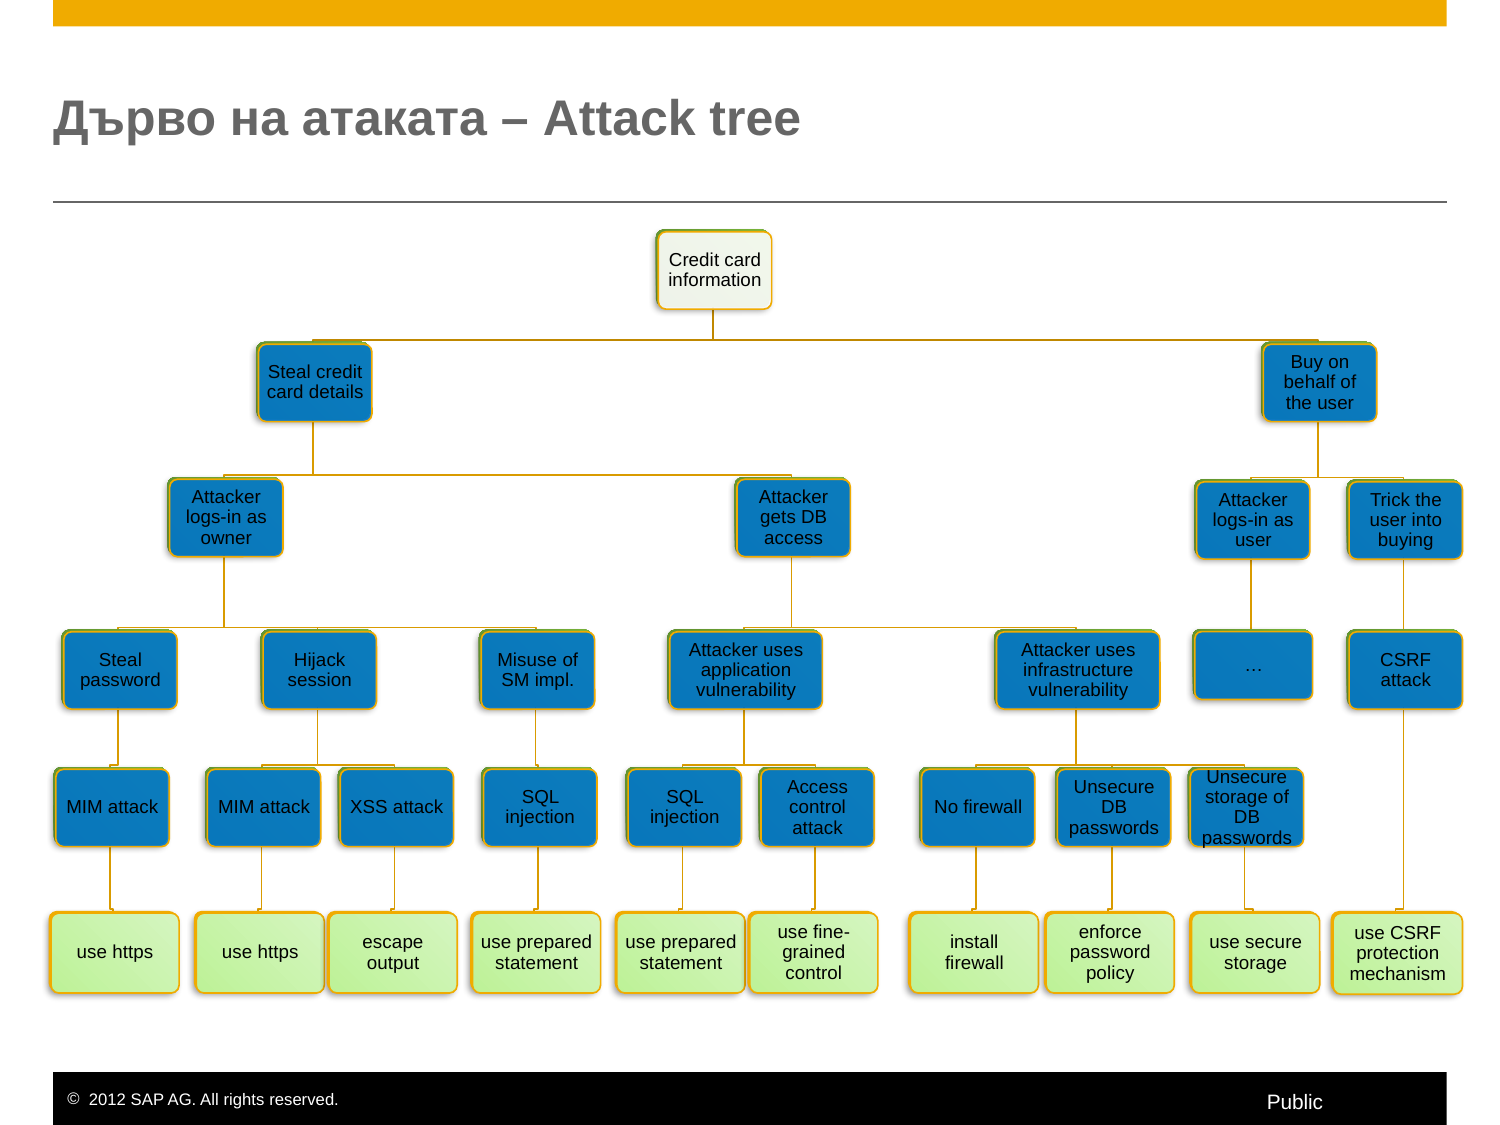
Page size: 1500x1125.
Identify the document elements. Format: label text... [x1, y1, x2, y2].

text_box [30, 200, 1469, 1051]
title Дърво на атаката – Attack tree [53, 53, 1447, 178]
